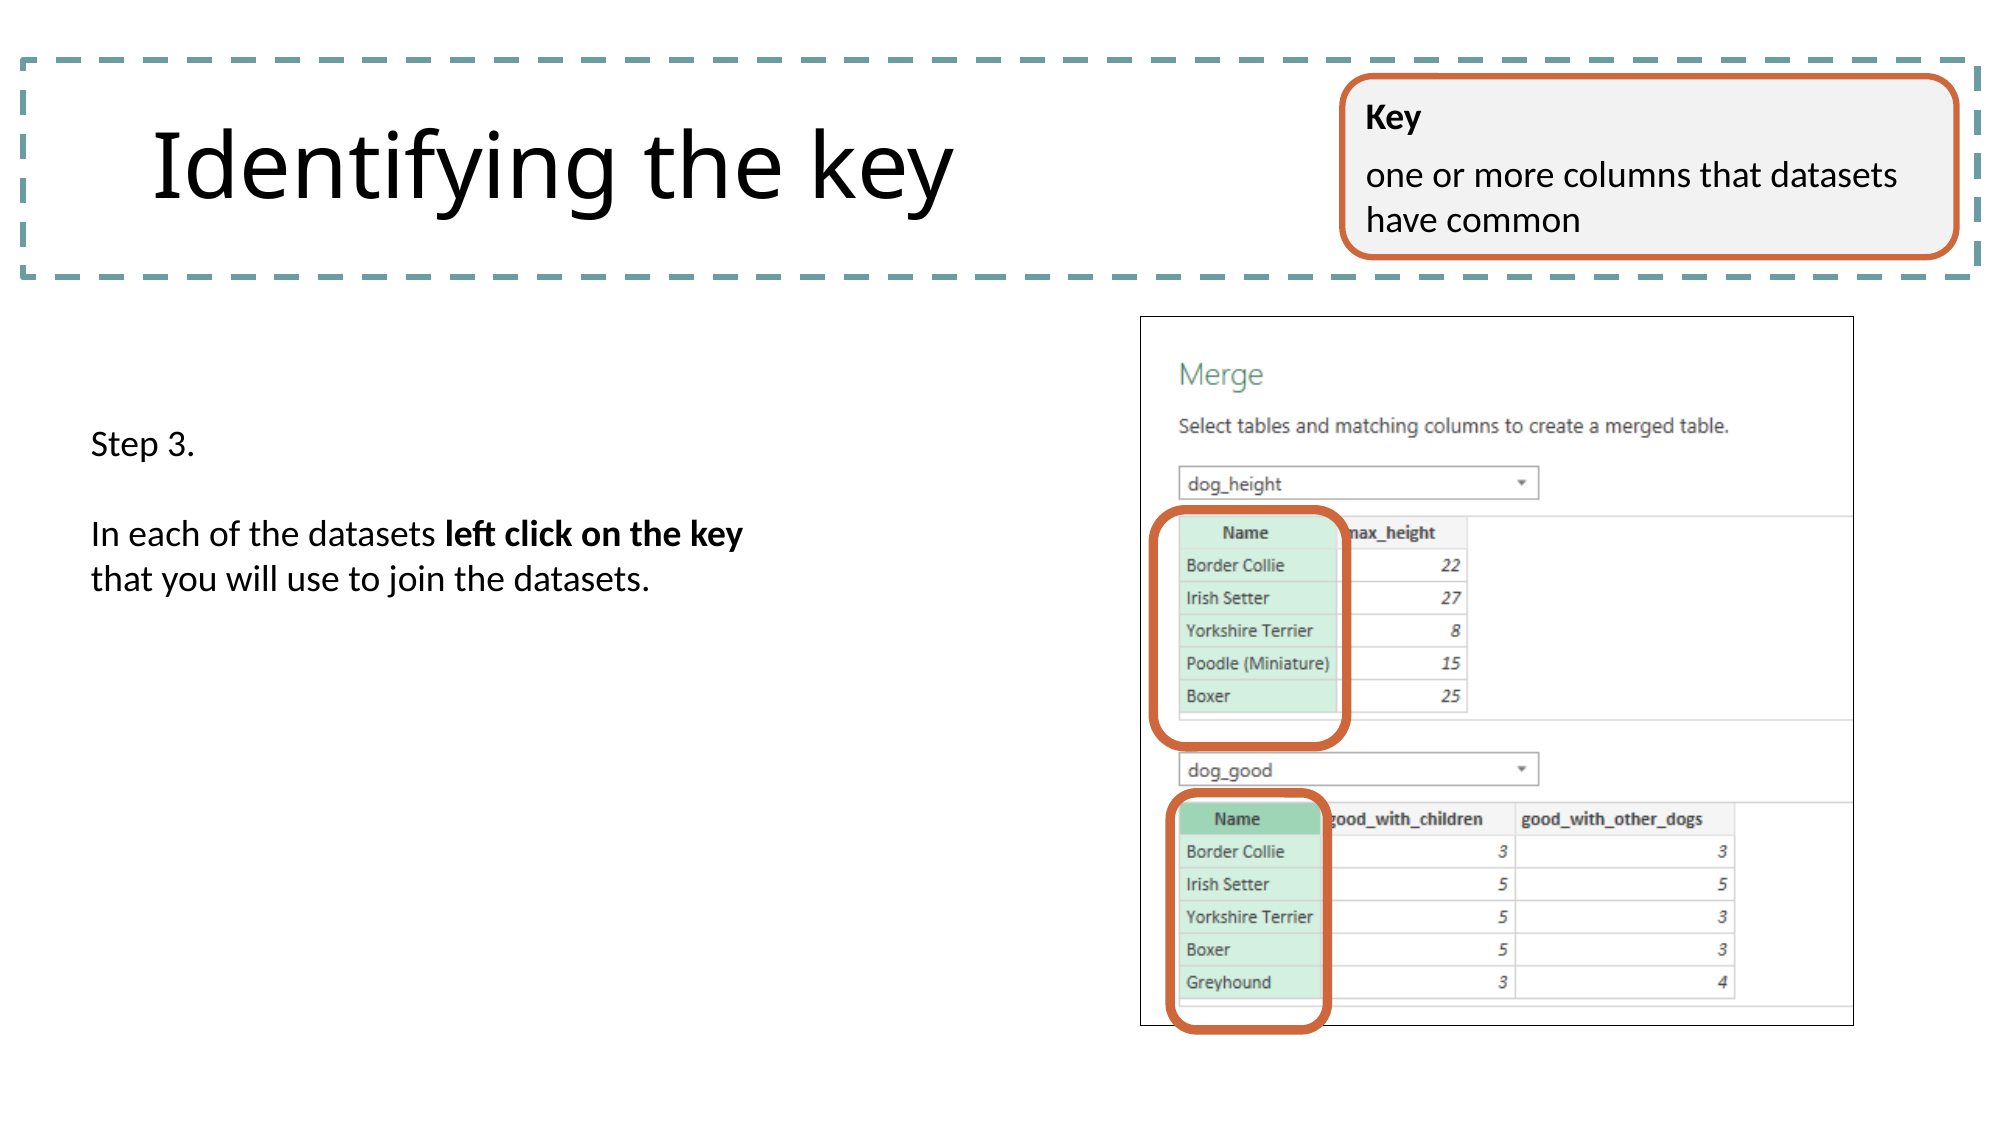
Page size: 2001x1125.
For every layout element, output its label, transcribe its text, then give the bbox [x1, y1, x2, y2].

picture [1140, 315, 1854, 1026]
title Identifying the key [137, 59, 1863, 278]
text_box [1180, 1026, 1317, 1031]
text_box Step 3. In each of the datasets left click on the key that you will use to join the datasets. [76, 411, 821, 606]
text_box Key one or more columns that datasets have common [1863, 75, 1958, 259]
